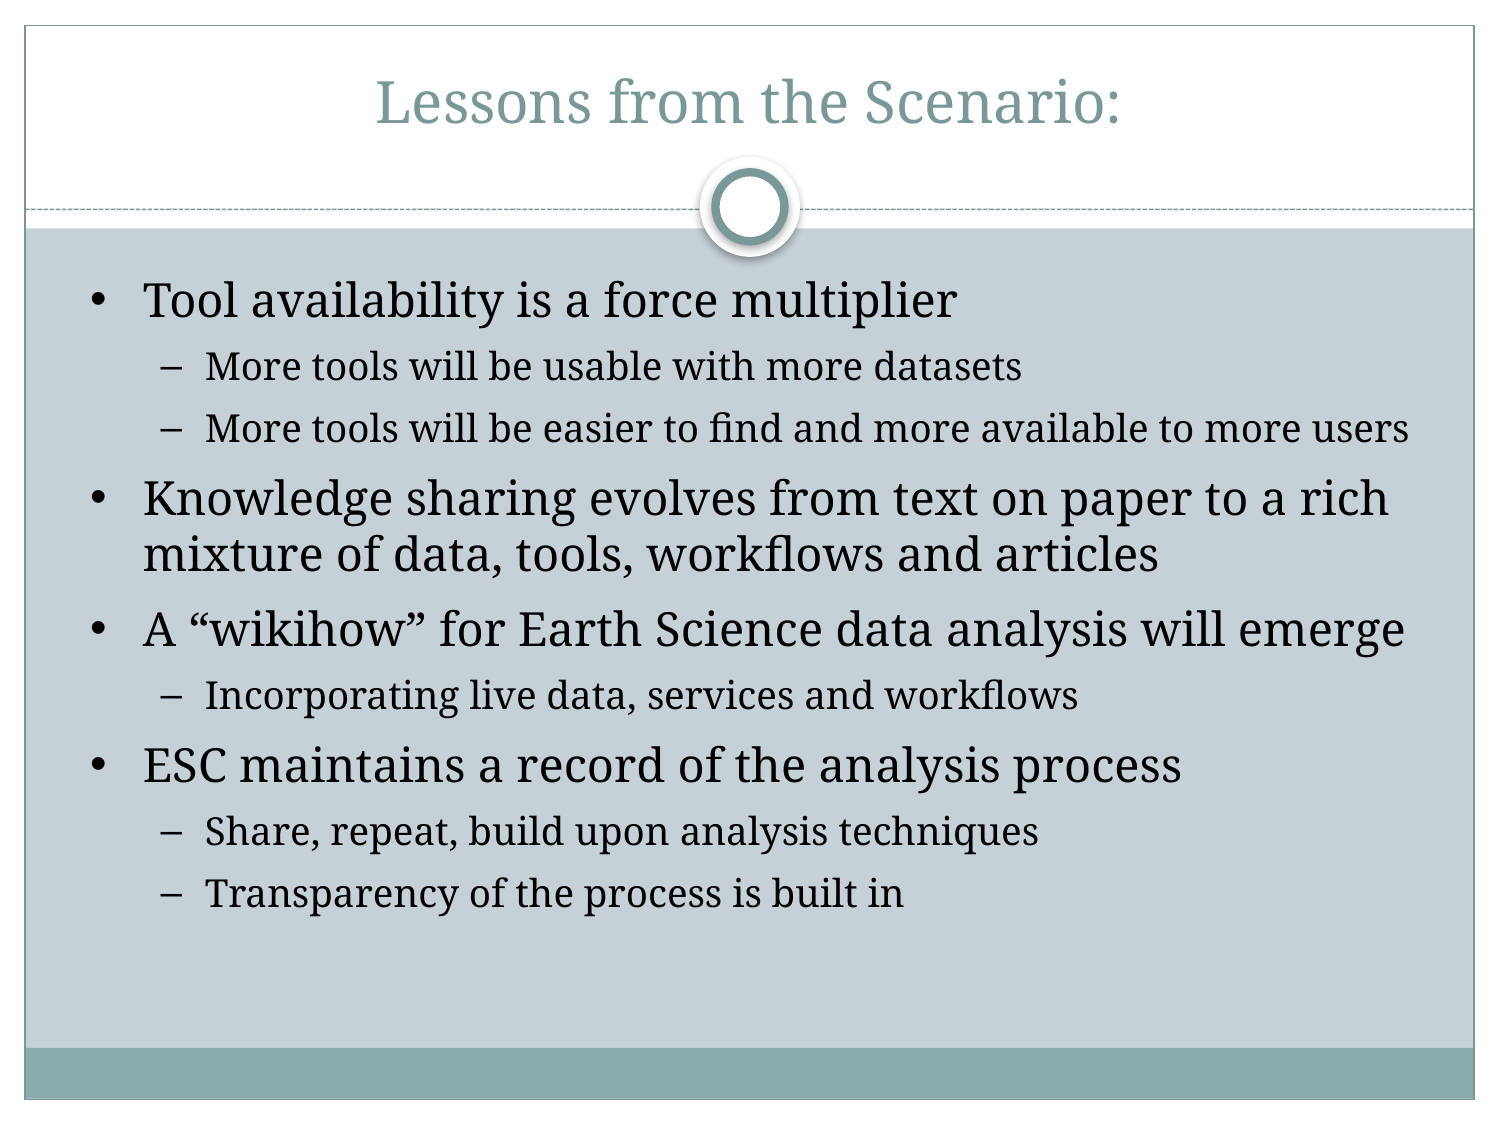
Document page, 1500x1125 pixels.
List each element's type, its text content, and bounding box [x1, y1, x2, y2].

text_box Tool availability is a force multiplier More tools will be usable with more datasets More tools will be easier to find and more available to more users Knowledge sharing evolves from text on paper to a rich mixture of data, tools, workflows and articles A “wikihow” for Earth Science data analysis will emerge Incorporating live data, services and workflows ESC maintains a record of the analysis process Share, repeat, build upon analysis techniques Transparency of the process is built in [74, 262, 1425, 1005]
title Lessons from the Scenario: [49, 37, 1450, 162]
